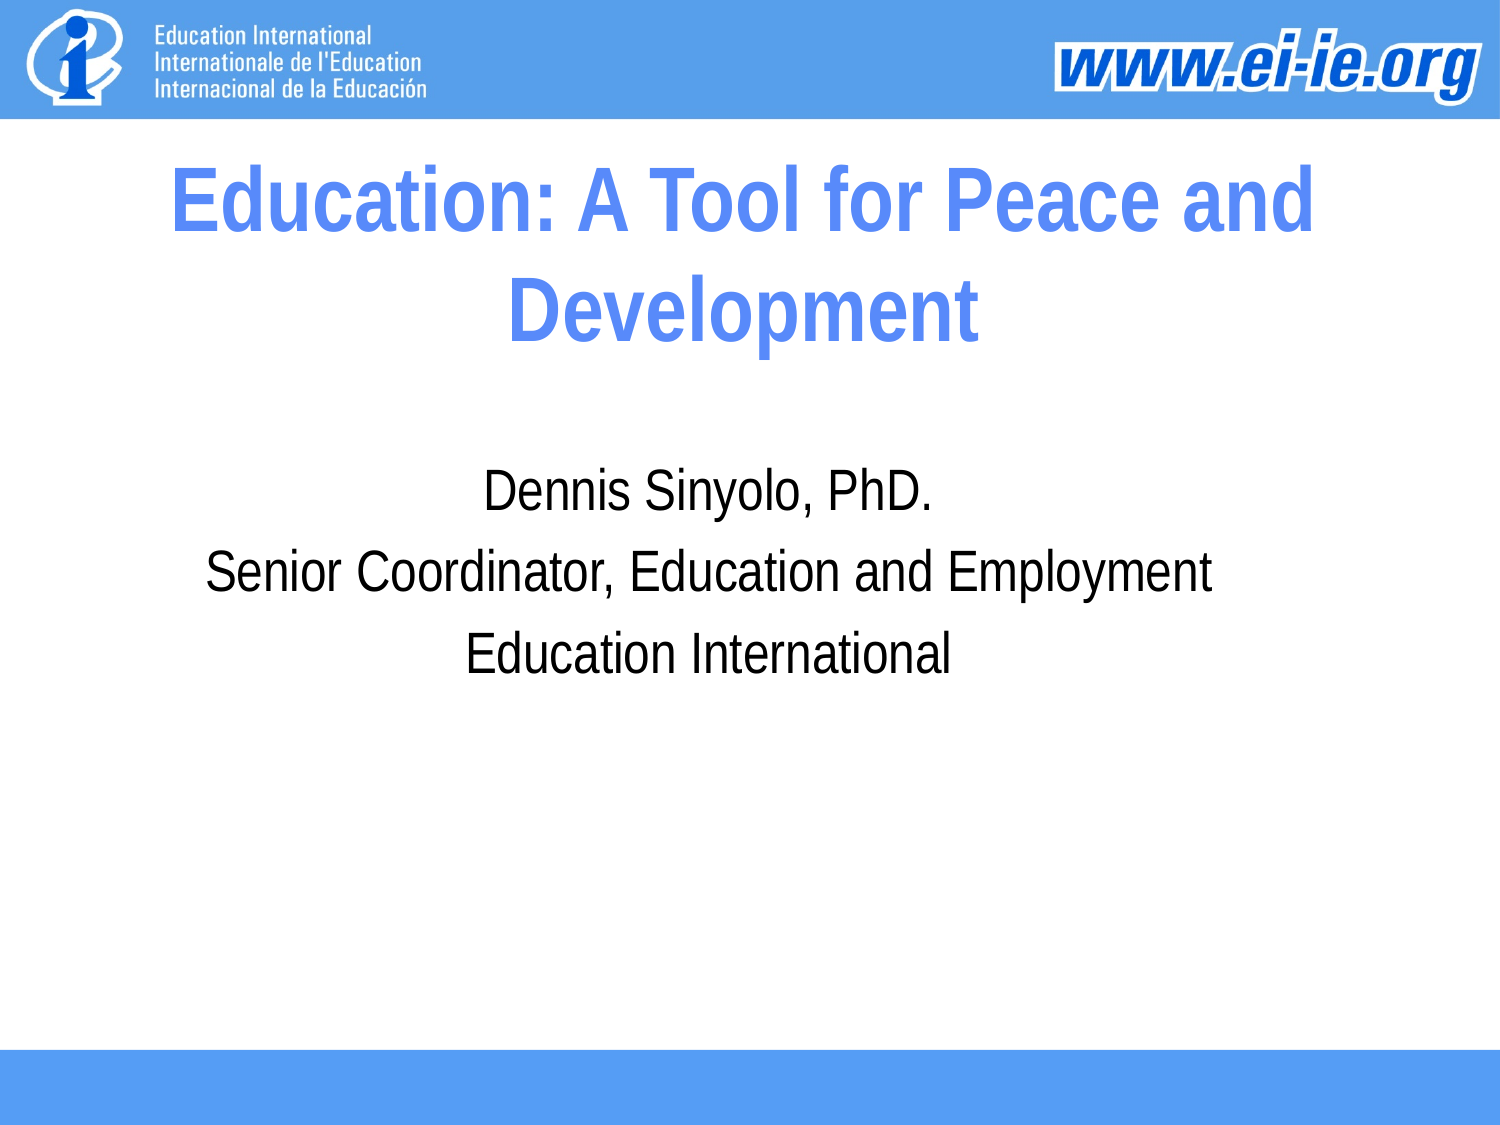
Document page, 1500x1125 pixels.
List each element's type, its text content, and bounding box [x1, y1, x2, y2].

title Education: A Tool for Peace and Development [112, 137, 1376, 362]
picture [0, 0, 1500, 131]
subtitle Dennis Sinyolo, PhD. Senior Coordinator, Education and Employment Education International [17, 444, 1400, 1059]
